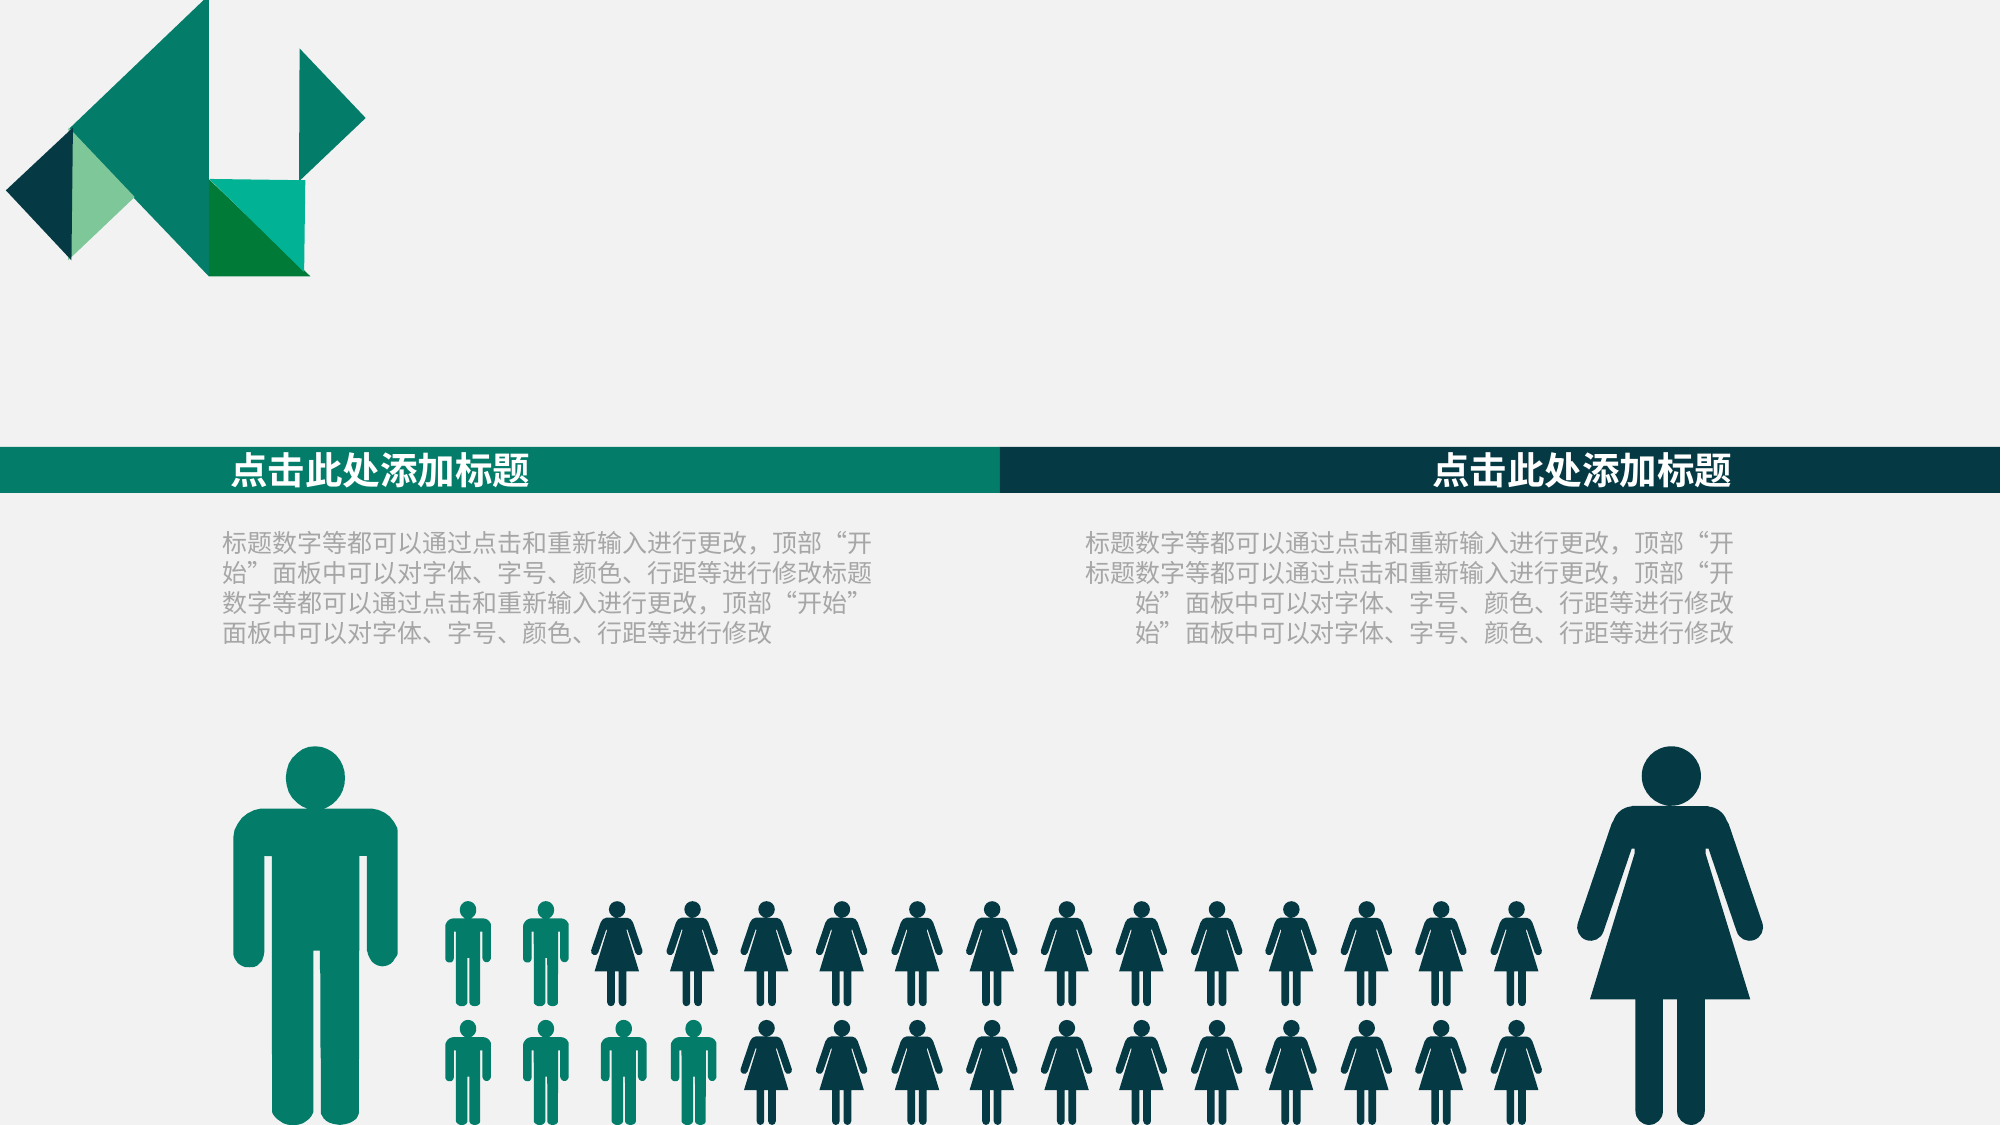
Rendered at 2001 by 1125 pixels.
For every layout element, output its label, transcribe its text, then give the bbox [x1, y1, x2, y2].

text_box [1339, 900, 1394, 1008]
text_box [1114, 900, 1168, 1008]
text_box [590, 900, 644, 1008]
text_box [739, 900, 793, 1008]
text_box [1190, 1018, 1244, 1125]
text_box [965, 900, 1019, 1008]
text_box [232, 745, 399, 1125]
text_box [1414, 900, 1468, 1008]
text_box [1190, 900, 1244, 1008]
text_box [444, 1018, 492, 1125]
text_box [522, 900, 570, 1008]
text_box [522, 1018, 570, 1125]
text_box [1039, 1018, 1094, 1125]
text_box [1264, 900, 1318, 1008]
text_box [1339, 1018, 1394, 1125]
text_box [890, 900, 944, 1008]
text_box 标题数字等都可以通过点击和重新输入进行更改，顶部“开标题数字等都可以通过点击和重新输入进行更改，顶部“开始”面板中可以对字体、字号、颜色、行距等进行修改 始”面板中可以对字体、字号、颜色、行距等进行修改 [1050, 520, 1750, 655]
text_box [1924, 446, 2000, 494]
text_box [814, 900, 869, 1008]
text_box [814, 1018, 869, 1125]
text_box [444, 900, 492, 1008]
text_box [965, 1018, 1019, 1125]
text_box [1414, 1018, 1468, 1125]
text_box [599, 1018, 648, 1125]
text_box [22, 34, 346, 277]
text_box [721, 446, 999, 494]
text_box [1114, 1018, 1168, 1125]
text_box [890, 1018, 944, 1125]
text_box [999, 446, 1417, 494]
text_box [1489, 1018, 1543, 1125]
text_box [1039, 900, 1094, 1008]
text_box 标题数字等都可以通过点击和重新输入进行更改，顶部“开始”面板中可以对字体、字号、颜色、行距等进行修改标题数字等都可以通过点击和重新输入进行更改，顶部“开始”面板中可以对字体、字号、颜色、行距等进行修改 [208, 520, 908, 685]
text_box [669, 1018, 718, 1125]
text_box 点击此处添加标题 [215, 439, 721, 500]
text_box [0, 446, 215, 494]
text_box [739, 1018, 793, 1125]
text_box [1489, 900, 1543, 1008]
text_box [1264, 1018, 1318, 1125]
text_box [1576, 745, 1765, 1125]
text_box 点击此处添加标题 [1417, 439, 1924, 500]
text_box [665, 900, 719, 1008]
